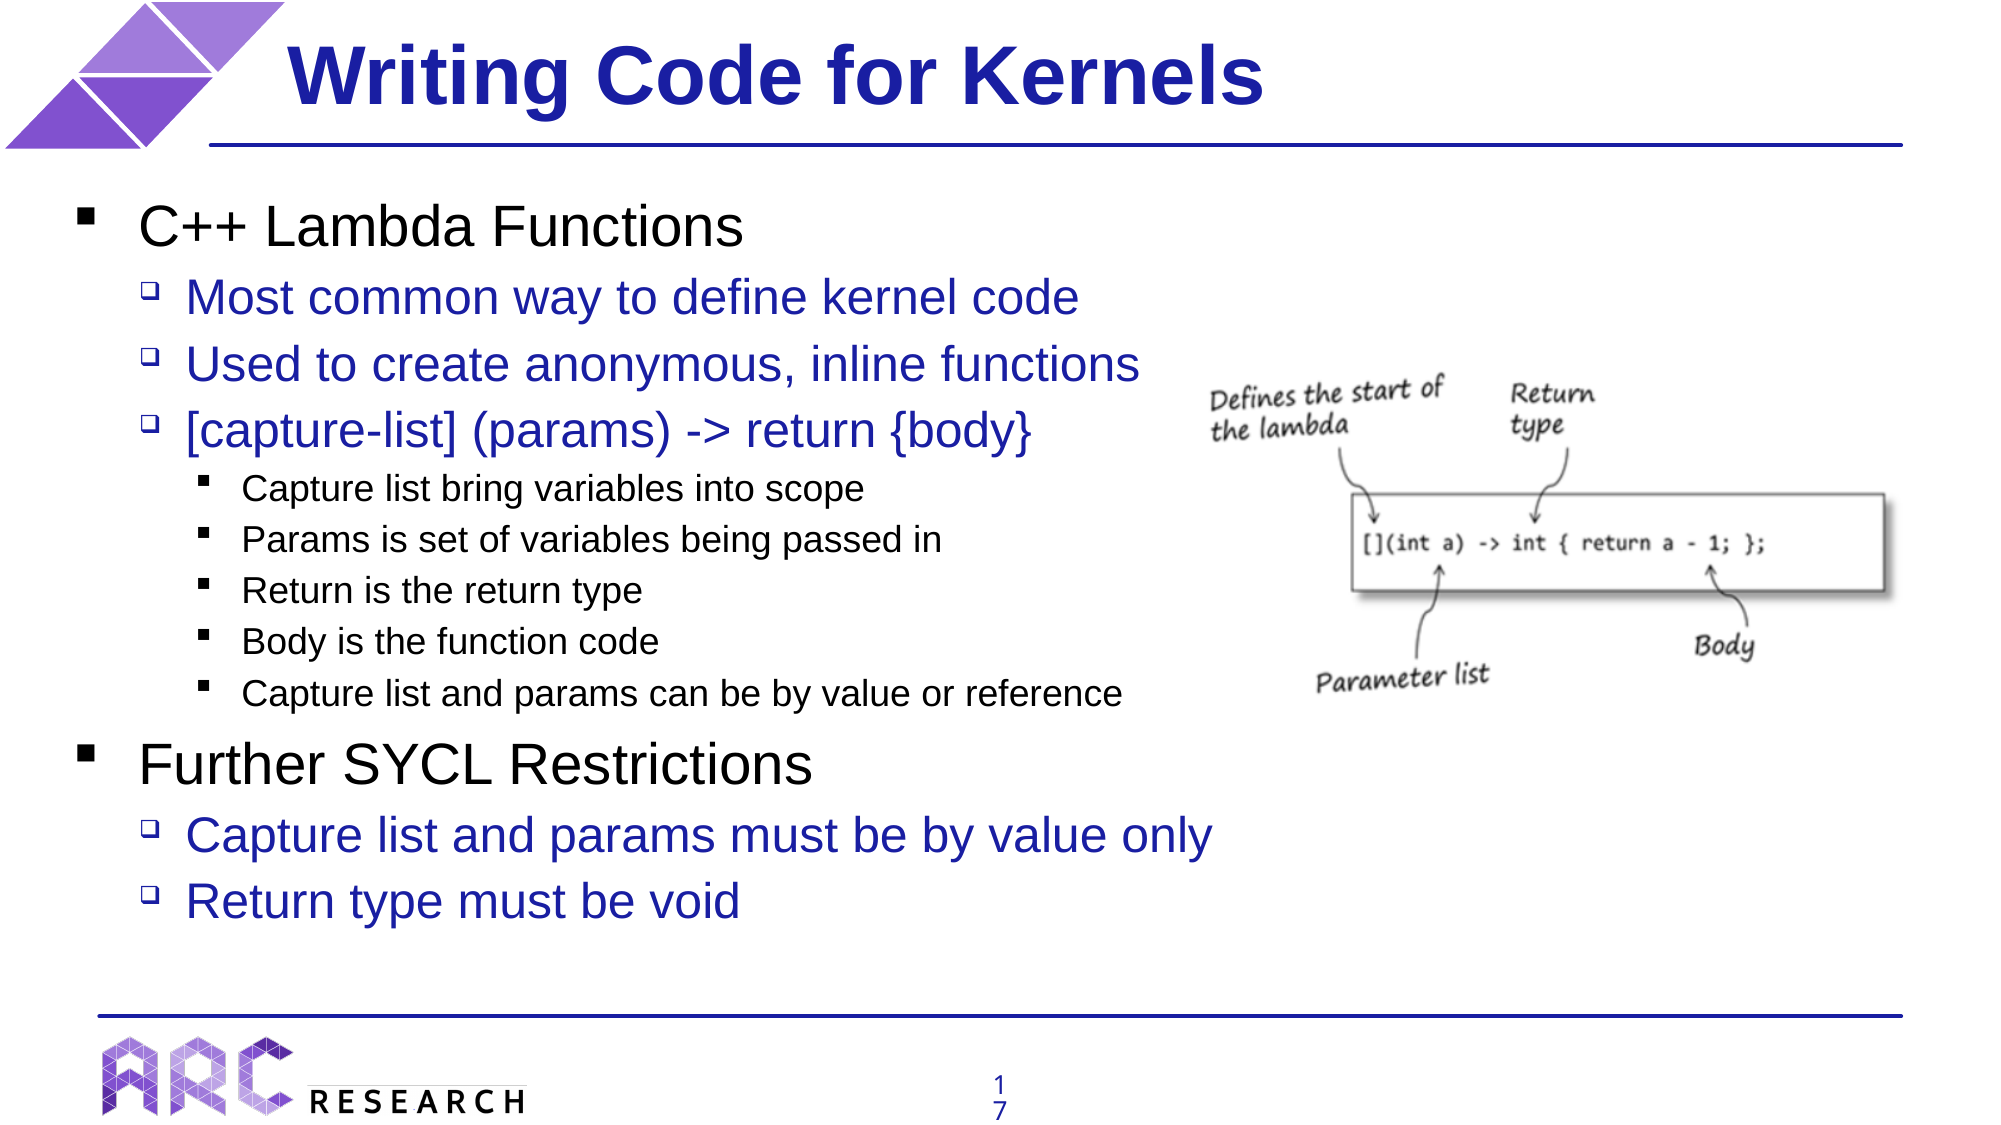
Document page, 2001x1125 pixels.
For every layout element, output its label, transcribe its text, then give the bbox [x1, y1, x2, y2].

picture [1183, 347, 1981, 736]
slide_number 17 [992, 1067, 1008, 1101]
title Writing Code for Kernels [266, 0, 1466, 143]
picture [307, 1083, 527, 1116]
list C++ Lambda Functions Most common way to define kernel code Used to create anonymous, inline functions [capture-list] (params) -> return {body} Capture list bring variables into scope Params is set of variables being passed in Return is the return type Body is the function code Capture list and params can be by value or reference Further SYCL Restrictions Capture list and params must be by value only Return type must be void [62, 187, 1526, 1023]
picture [99, 1036, 296, 1119]
